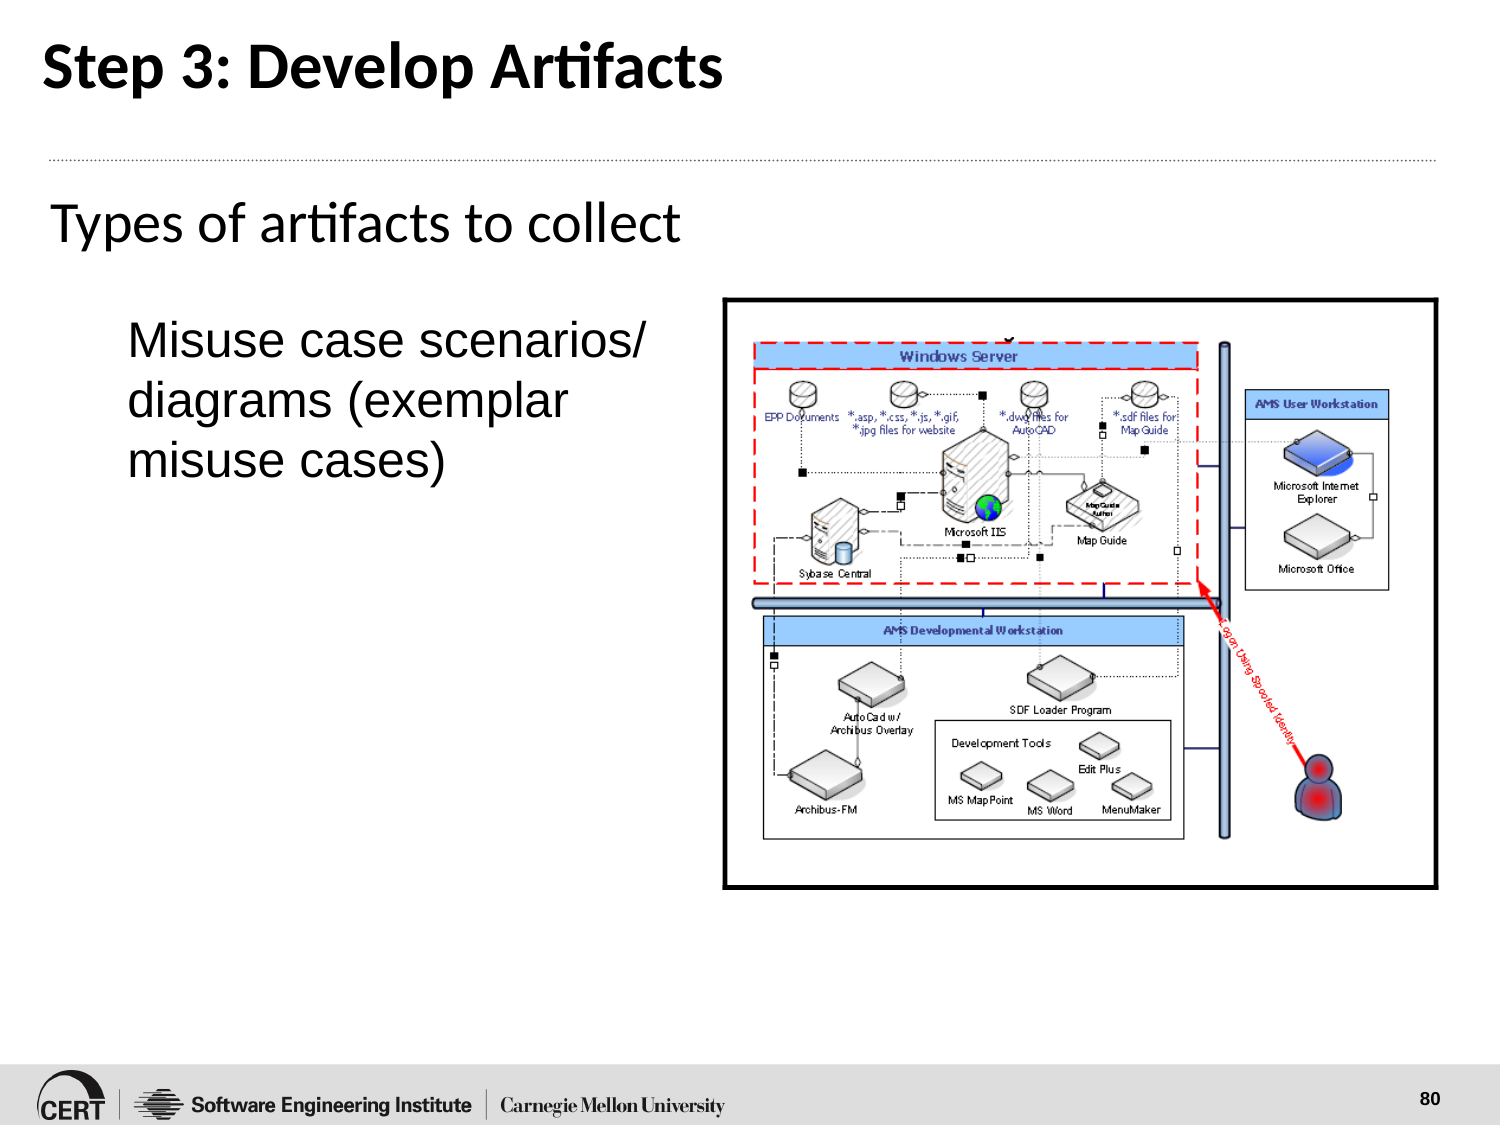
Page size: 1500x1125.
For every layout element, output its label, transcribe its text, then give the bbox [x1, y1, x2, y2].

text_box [724, 299, 1437, 888]
list Types of artifacts to collect [49, 187, 1438, 1001]
picture [37, 1069, 725, 1122]
text_box Misuse case scenarios/ diagrams (exemplar misuse cases) [112, 299, 675, 495]
title Step 3: Develop Artifacts [42, 37, 1434, 155]
